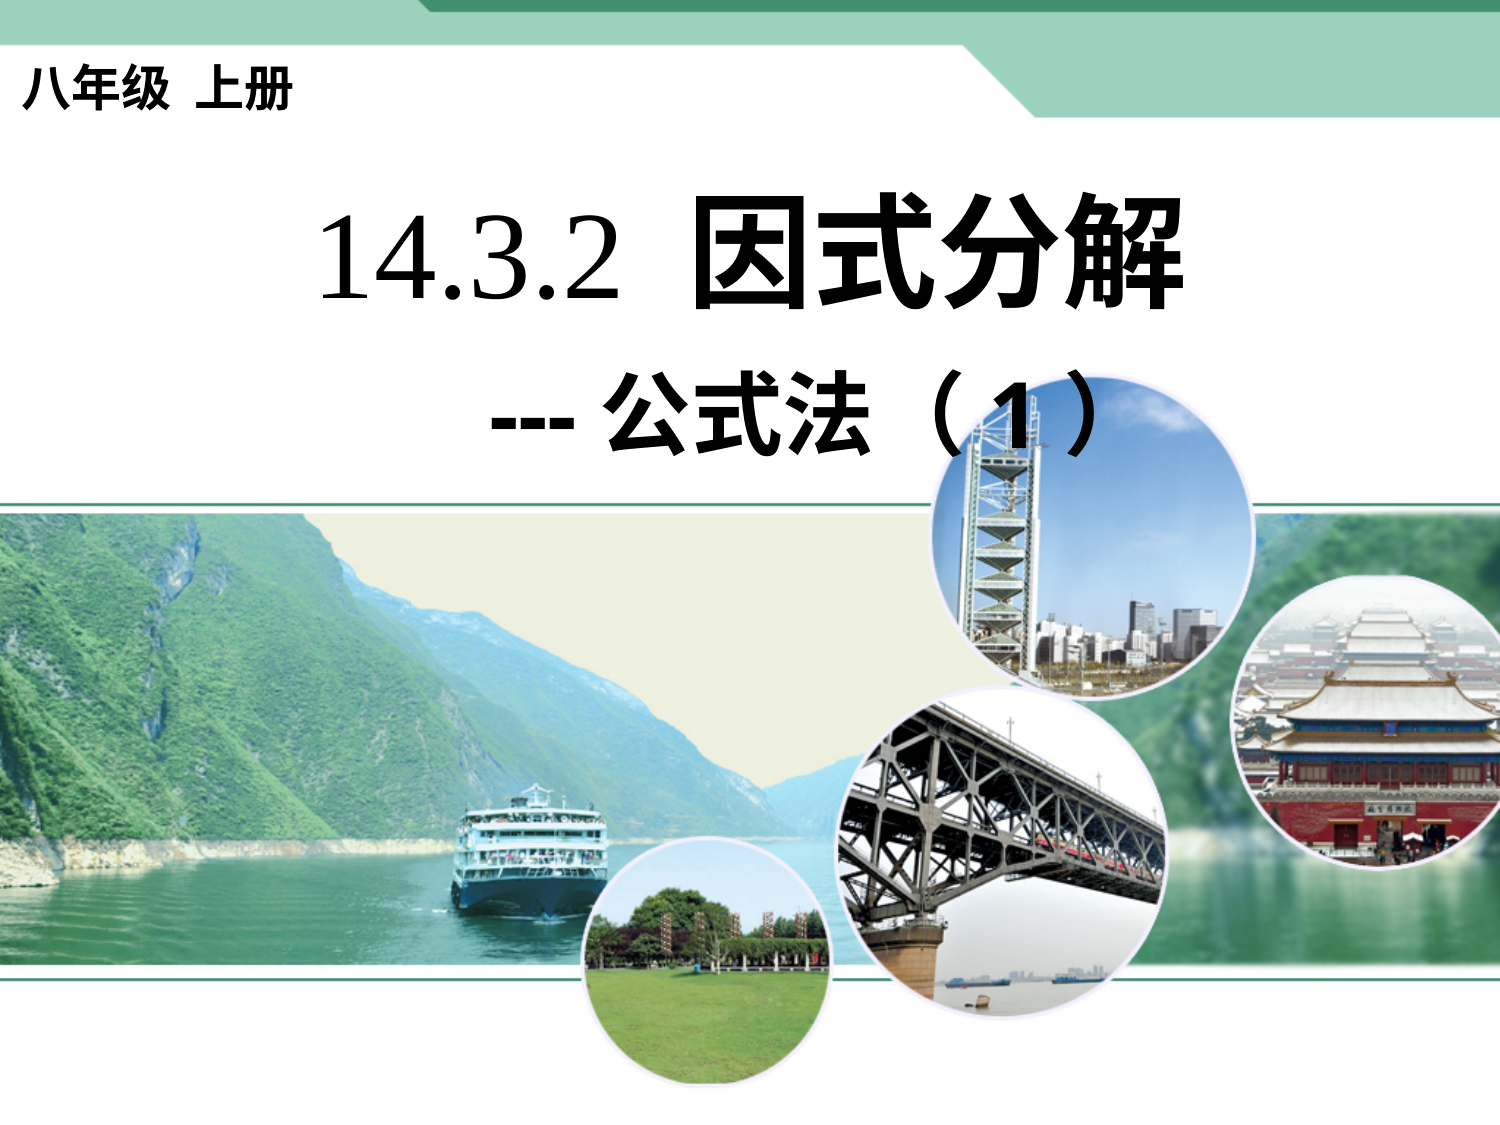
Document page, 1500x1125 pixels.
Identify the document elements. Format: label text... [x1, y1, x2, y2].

text_box 14.3.2 因式分解 ---公式法（1） [0, 166, 1500, 482]
picture [0, 482, 1500, 1125]
text_box 八年级 上册 [7, 48, 451, 124]
picture [0, 0, 1500, 166]
